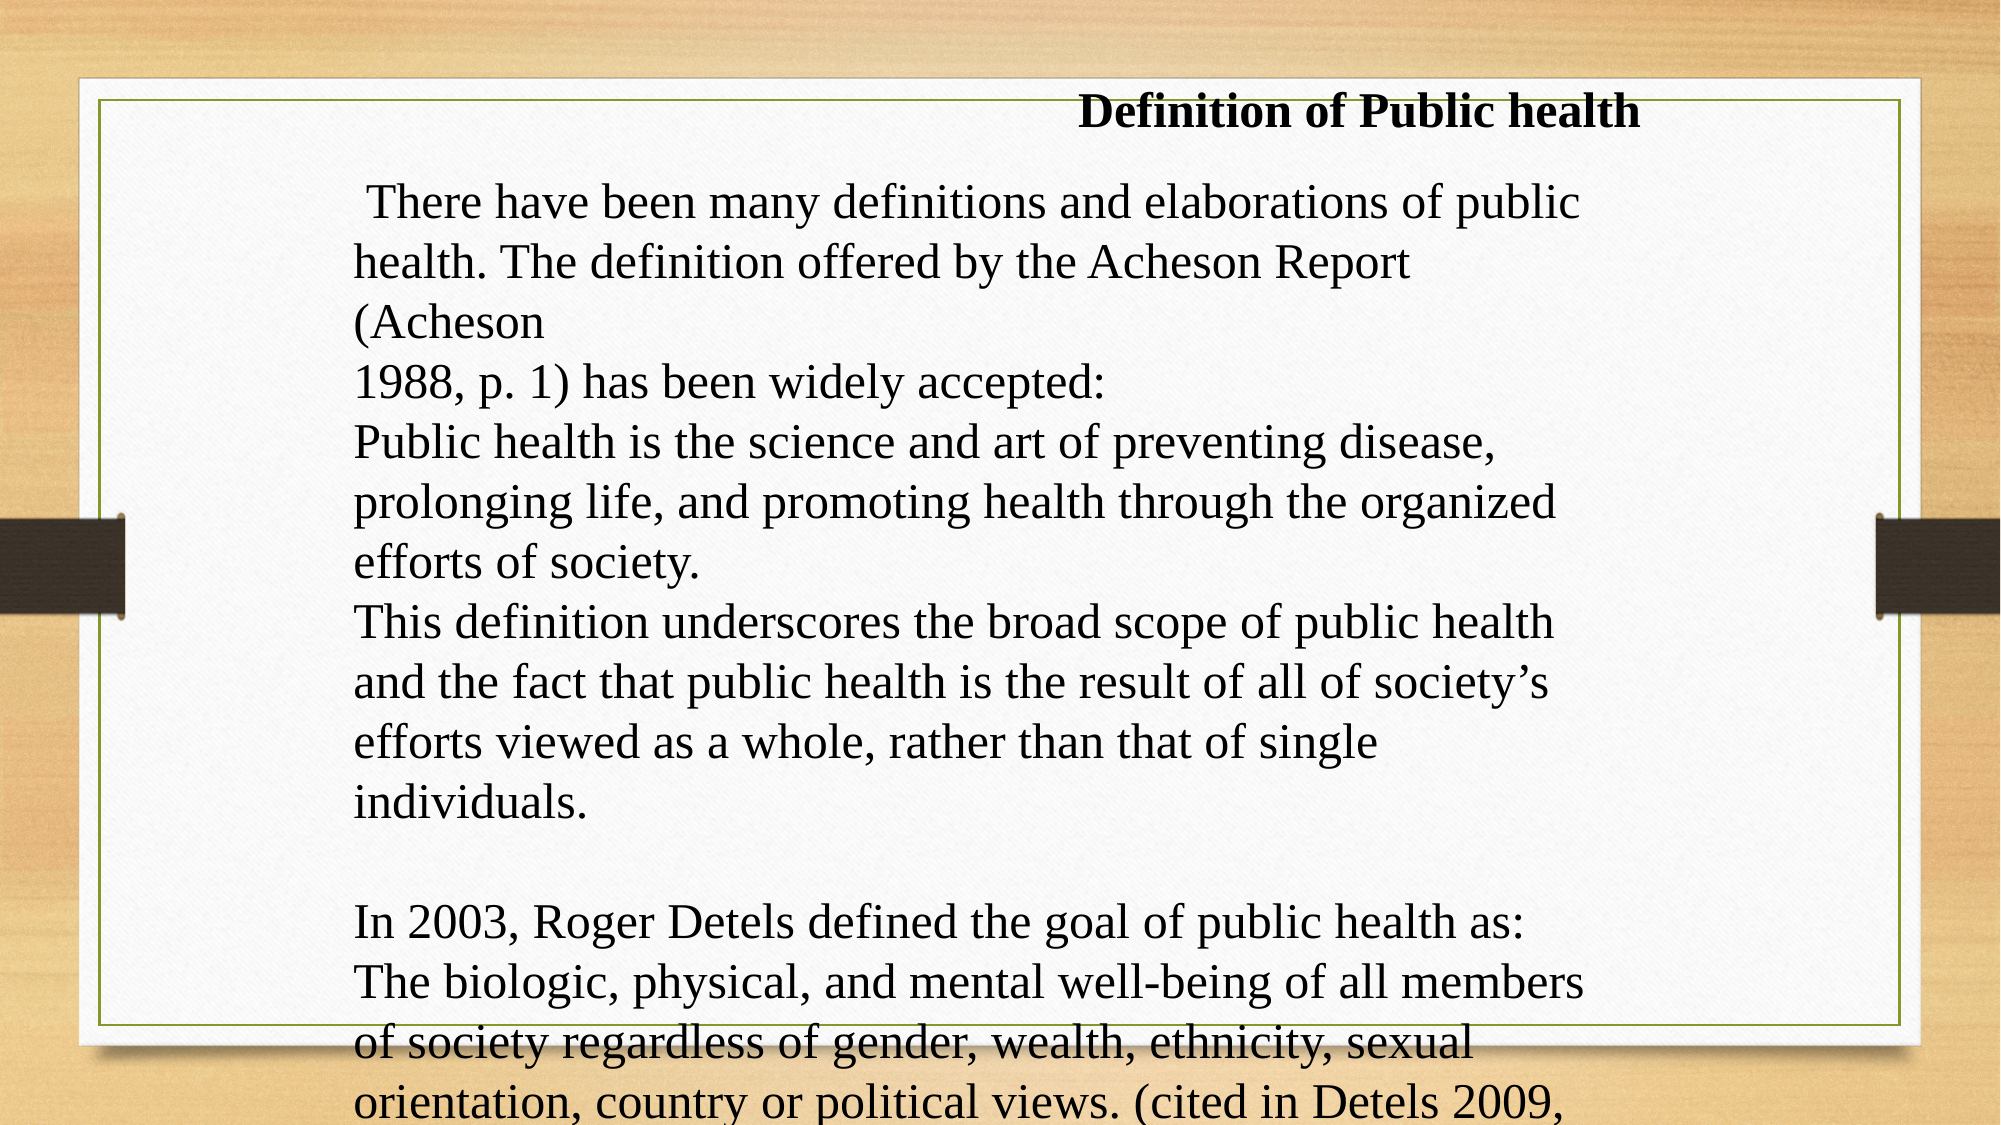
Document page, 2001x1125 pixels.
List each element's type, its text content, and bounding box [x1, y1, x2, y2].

text_box Definition of Public health [578, 70, 1657, 145]
picture [0, 0, 2001, 1125]
text_box There have been many definitions and elaborations of public health. The definition offered by the Acheson Report (Acheson 1988, p. 1) has been widely accepted: Public health is the science and art of preventing disease, prolonging life, and promoting health through the organized efforts of society. This definition underscores the broad scope of public health and the fact that public health is the result of all of society’s efforts viewed as a whole, rather than that of single individuals. In 2003, Roger Detels defined the goal of public health as: The biologic, physical, and mental well-being of all members of society regardless of gender, wealth, ethnicity, sexual orientation, country or political views. (cited in Detels 2009, p. 3) [338, 160, 1628, 1125]
